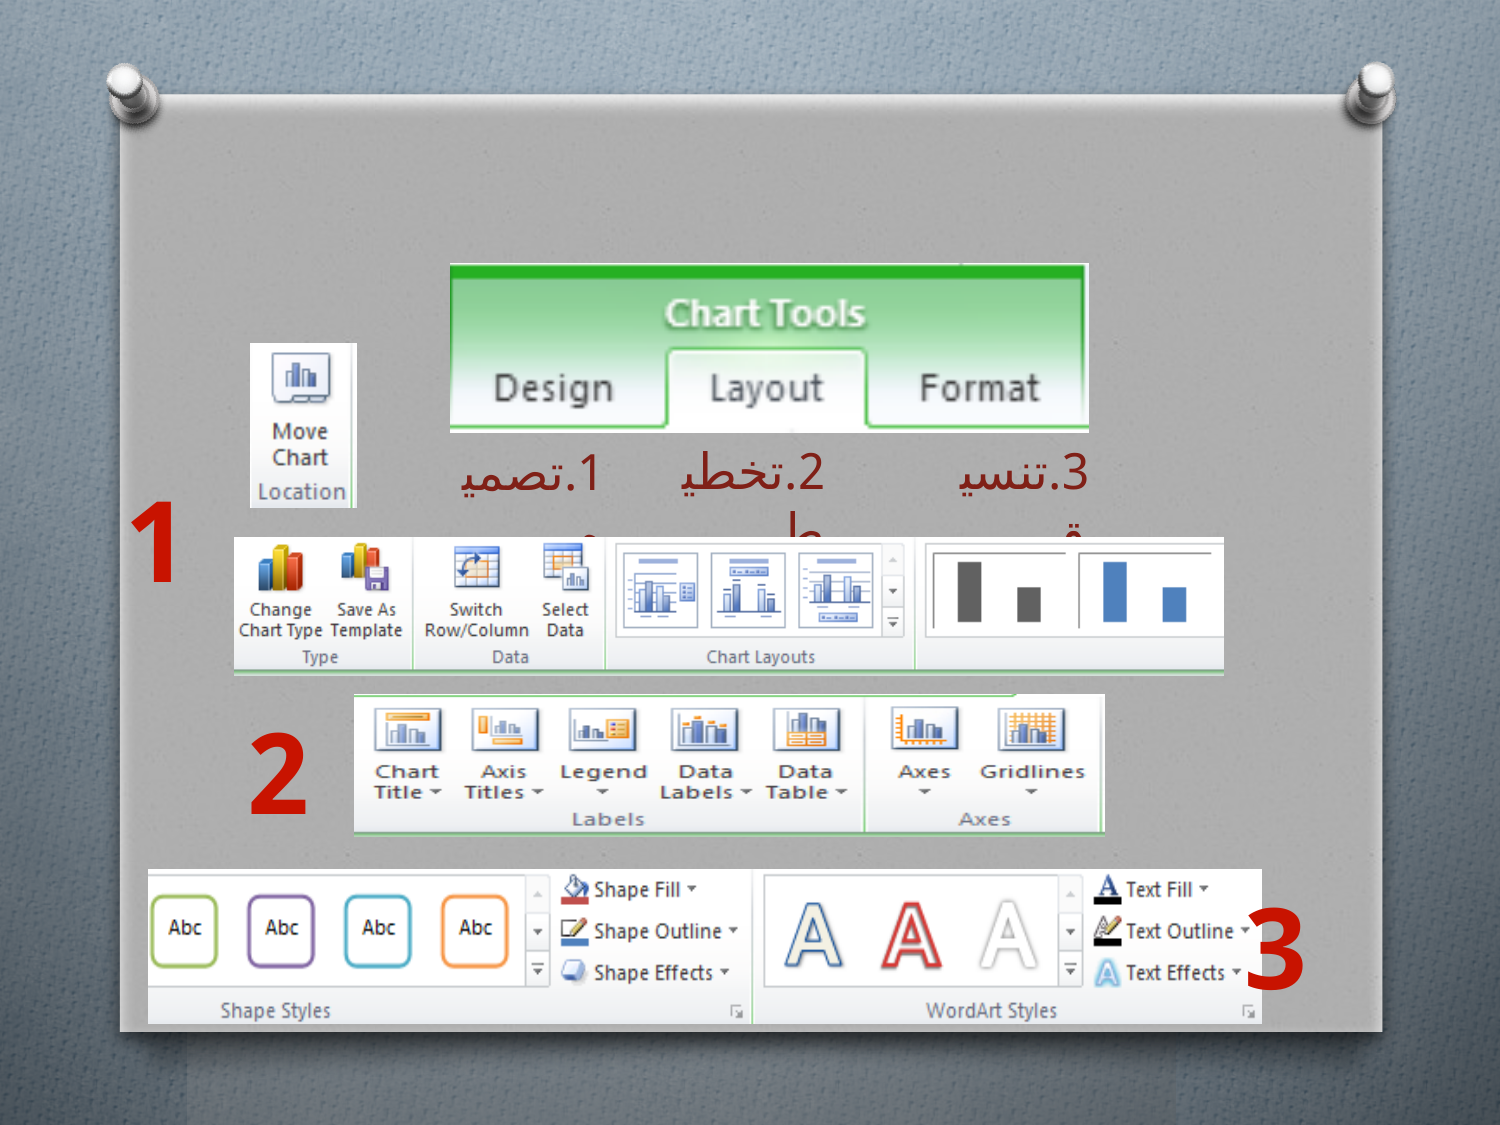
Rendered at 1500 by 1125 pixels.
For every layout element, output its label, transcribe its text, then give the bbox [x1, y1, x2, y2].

text_box 3 [1274, 869, 1323, 1020]
picture [250, 343, 358, 509]
picture [1317, 35, 1439, 156]
picture [147, 869, 1263, 1024]
picture [449, 263, 1090, 433]
text_box 1 [155, 461, 204, 612]
picture [354, 694, 1105, 837]
text_box 2.تخطيط [643, 440, 841, 537]
text_box 3.تنسيق [915, 432, 1105, 537]
text_box 2 [277, 694, 325, 845]
text_box 1.تصميم [419, 432, 620, 537]
picture [234, 537, 1225, 676]
picture [75, 29, 198, 153]
